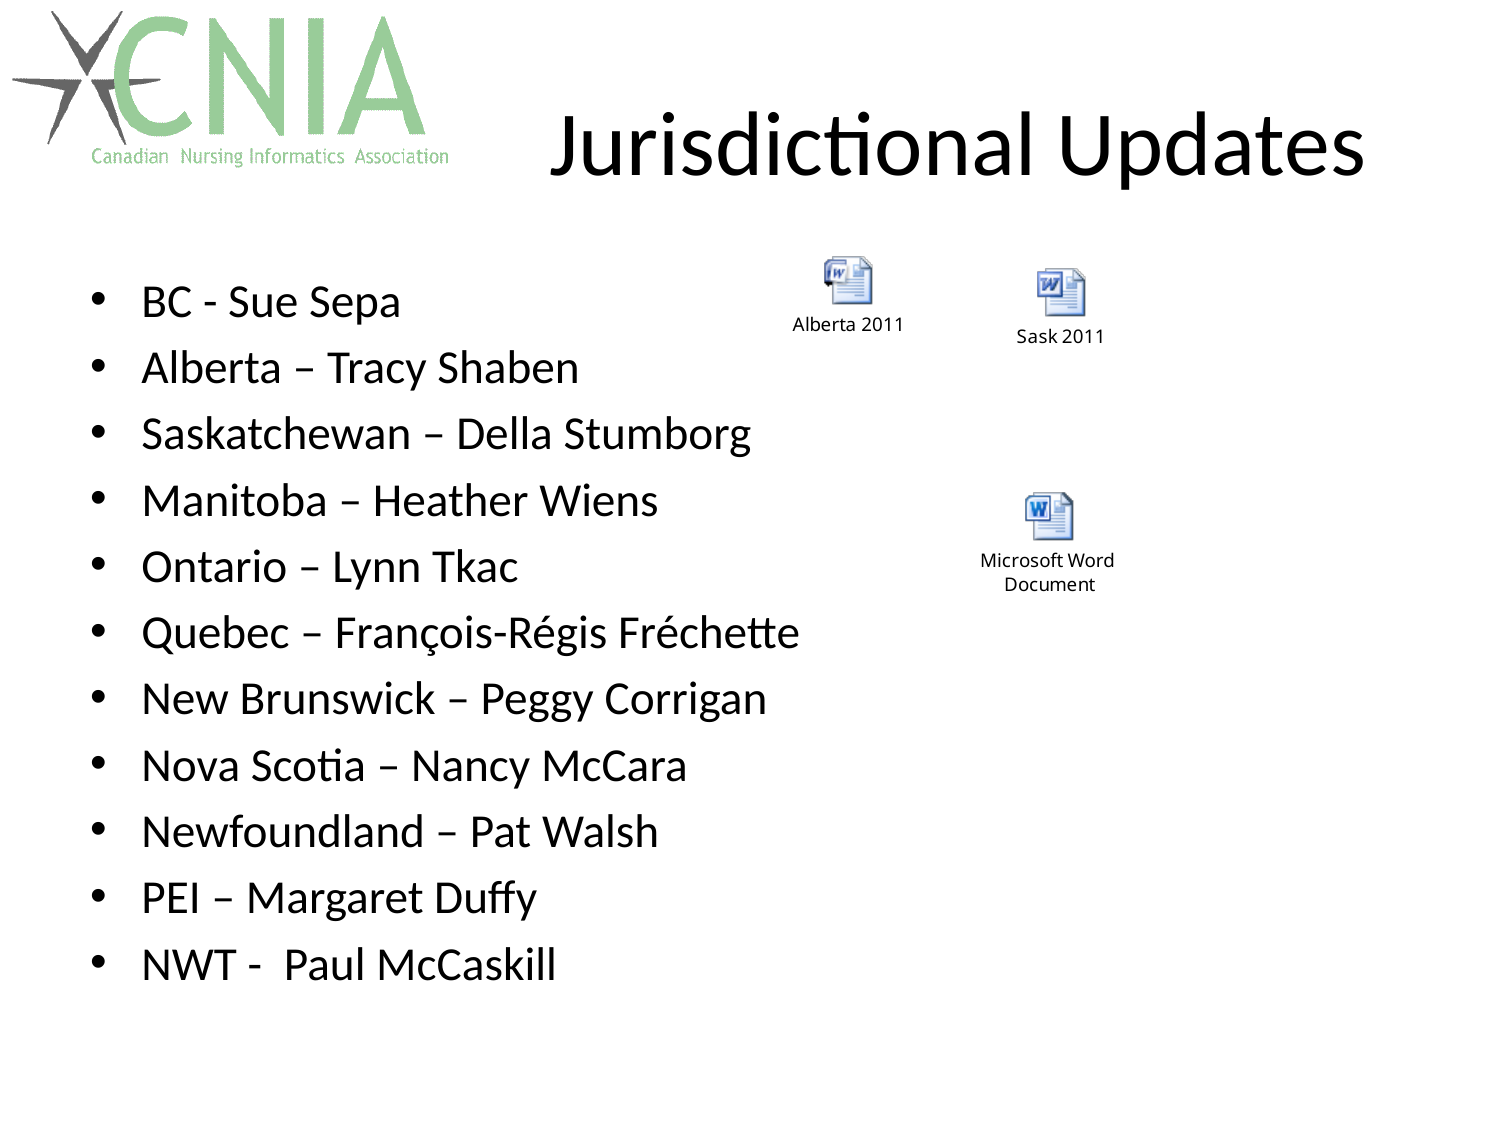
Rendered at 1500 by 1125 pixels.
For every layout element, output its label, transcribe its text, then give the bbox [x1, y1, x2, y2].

picture [0, 0, 453, 170]
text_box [974, 491, 1125, 619]
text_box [985, 266, 1137, 394]
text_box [773, 255, 924, 383]
title Jurisdictional Updates [491, 44, 1426, 233]
list BC - Sue Sepa Alberta – Tracy Shaben Saskatchewan – Della Stumborg Manitoba – Heather Wiens Ontario – Lynn Tkac Quebec – François-Régis Fréchette New Brunswick – Peggy Corrigan Nova Scotia – Nancy McCara Newfoundland – Pat Walsh PEI – Margaret Duffy NWT - Paul McCaskill [74, 262, 1426, 1006]
